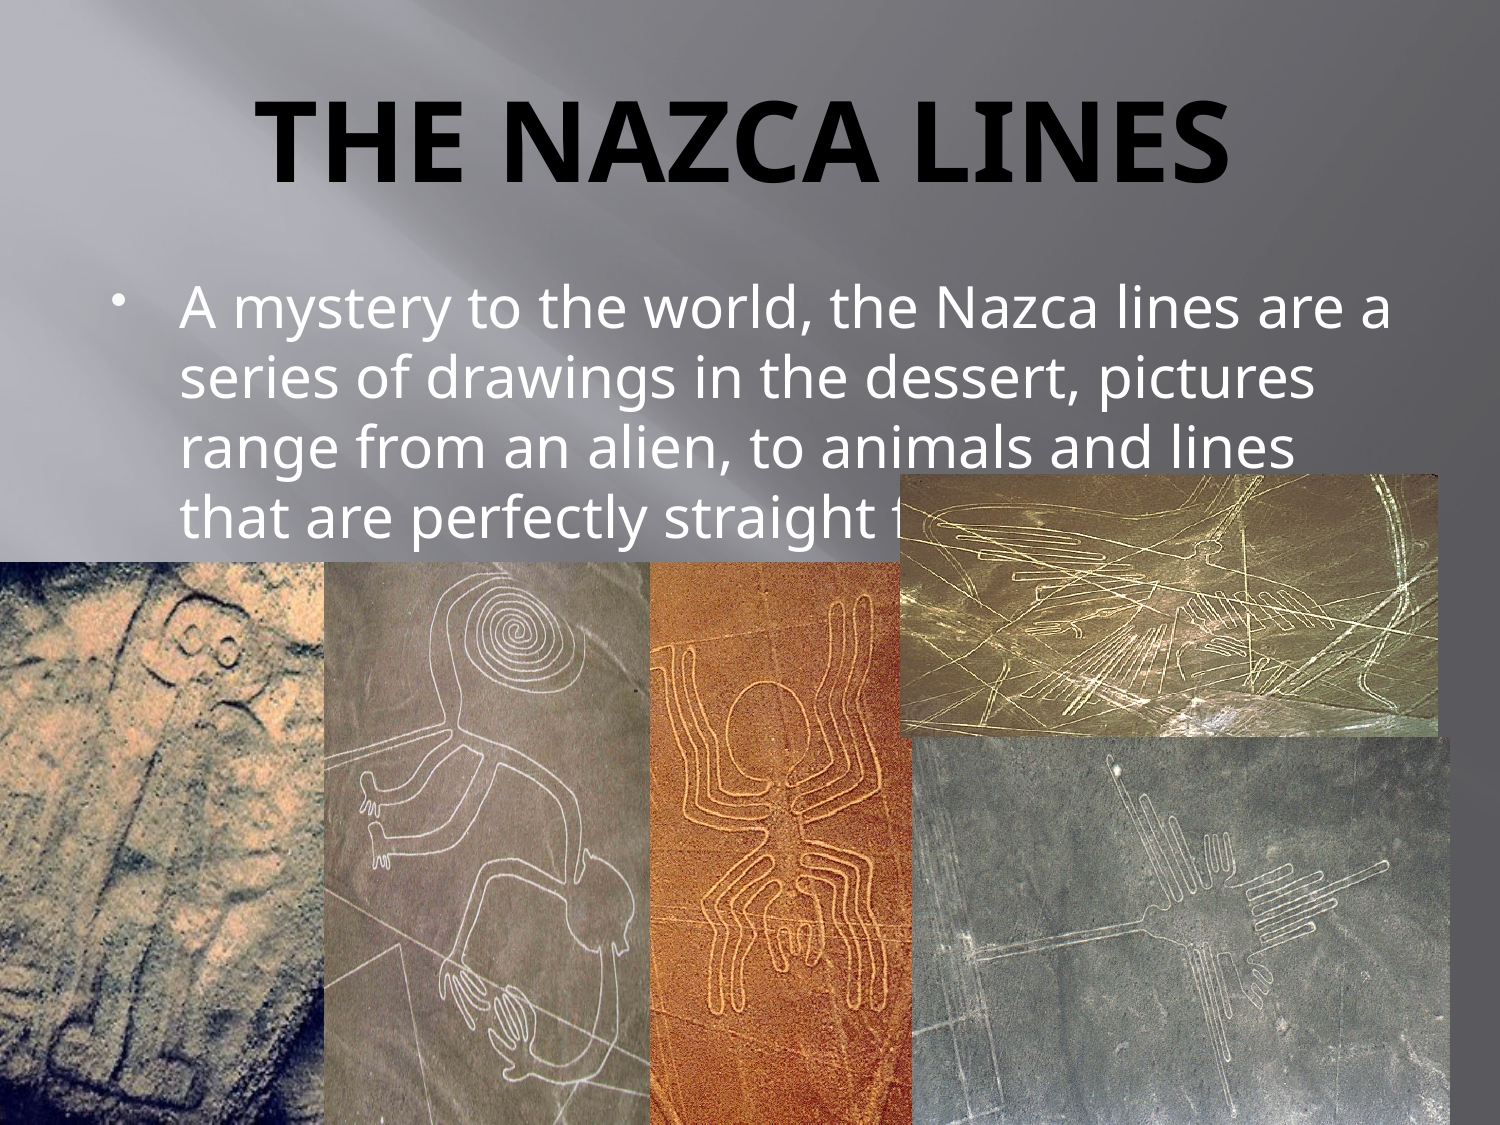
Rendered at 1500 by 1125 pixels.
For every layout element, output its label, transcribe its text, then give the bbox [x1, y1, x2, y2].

text_box THE NAZCA LINES [112, 62, 1375, 213]
picture [0, 474, 1451, 1125]
list A mystery to the world, the Nazca lines are a series of drawings in the dessert, pictures range from an alien, to animals and lines that are perfectly straight for miles. [75, 262, 1425, 562]
